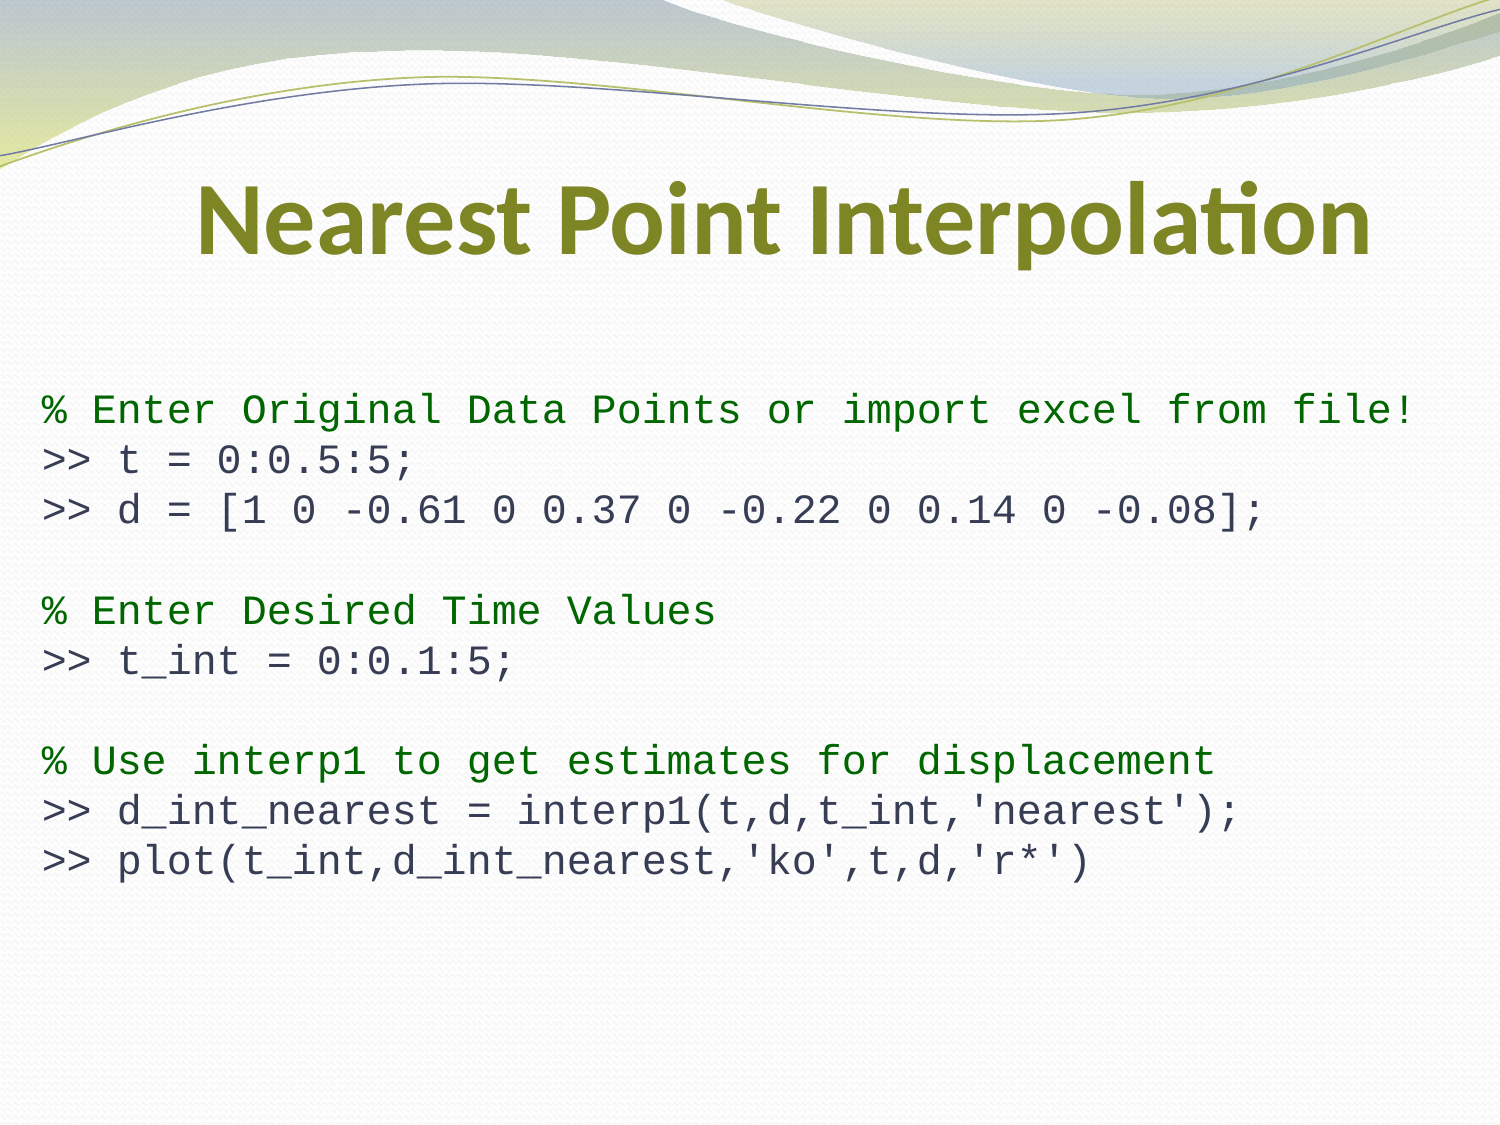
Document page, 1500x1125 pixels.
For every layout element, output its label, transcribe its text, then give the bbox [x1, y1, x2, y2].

title Nearest Point Interpolation [103, 87, 1467, 275]
text_box % Enter Original Data Points or import excel from file! >> t = 0:0.5:5; >> d = [1 0 -0.61 0 0.37 0 -0.22 0 0.14 0 -0.08]; % Enter Desired Time Values >> t_int = 0:0.1:5; % Use interp1 to get estimates for displacement >> d_int_nearest = interp1(t,d,t_int,'nearest'); >> plot(t_int,d_int_nearest,'ko',t,d,'r*') [27, 374, 1500, 890]
